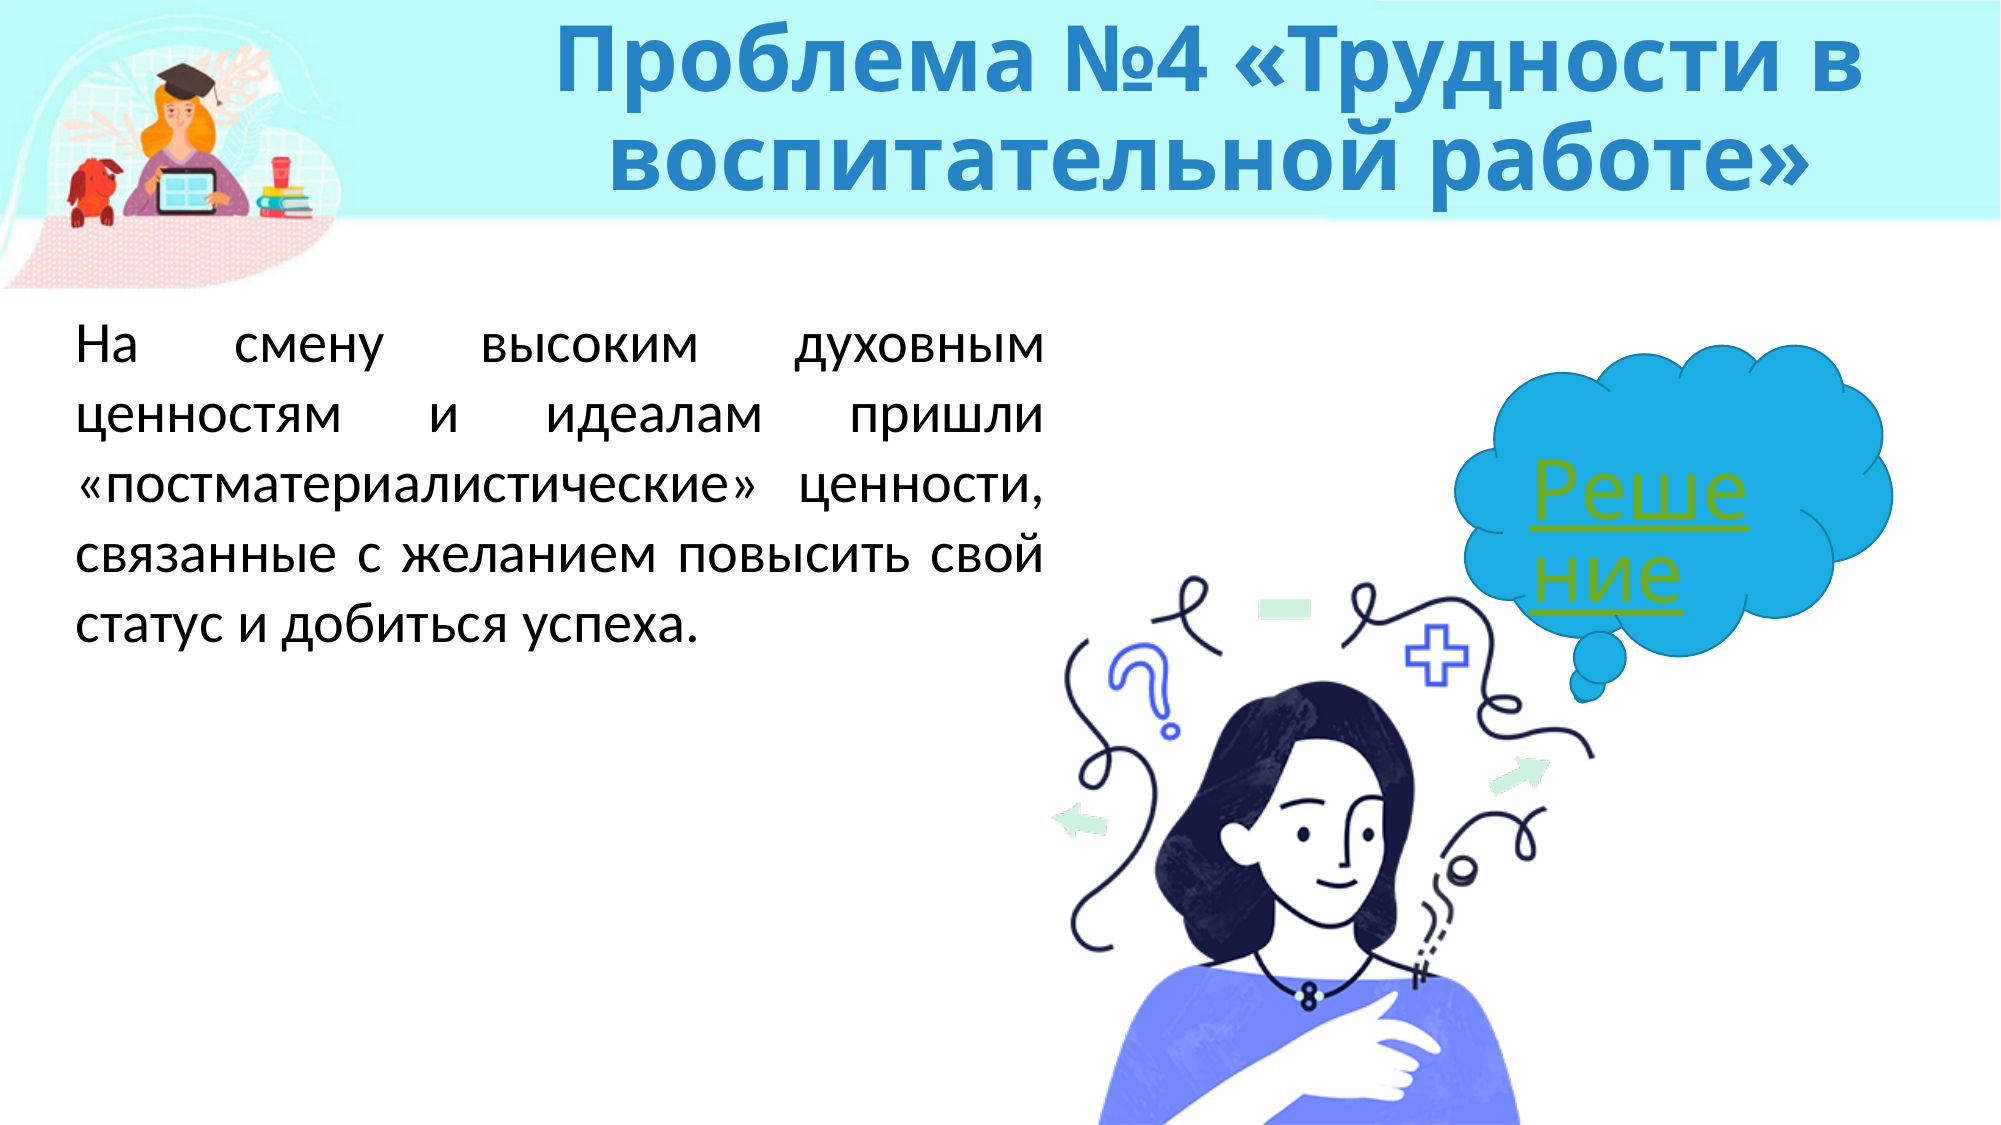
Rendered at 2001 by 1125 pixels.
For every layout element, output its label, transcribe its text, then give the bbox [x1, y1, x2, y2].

text_box Решение [1454, 344, 1894, 658]
text_box На смену высоким духовным ценностям и идеалам пришли «постматериалистические» ценности, связанные с желанием повысить свой статус и добиться успеха. [60, 296, 1061, 662]
picture [1010, 499, 1636, 1125]
title Проблема №4 «Трудности в воспитательной работе» [420, 3, 2000, 221]
picture [0, 0, 2000, 292]
